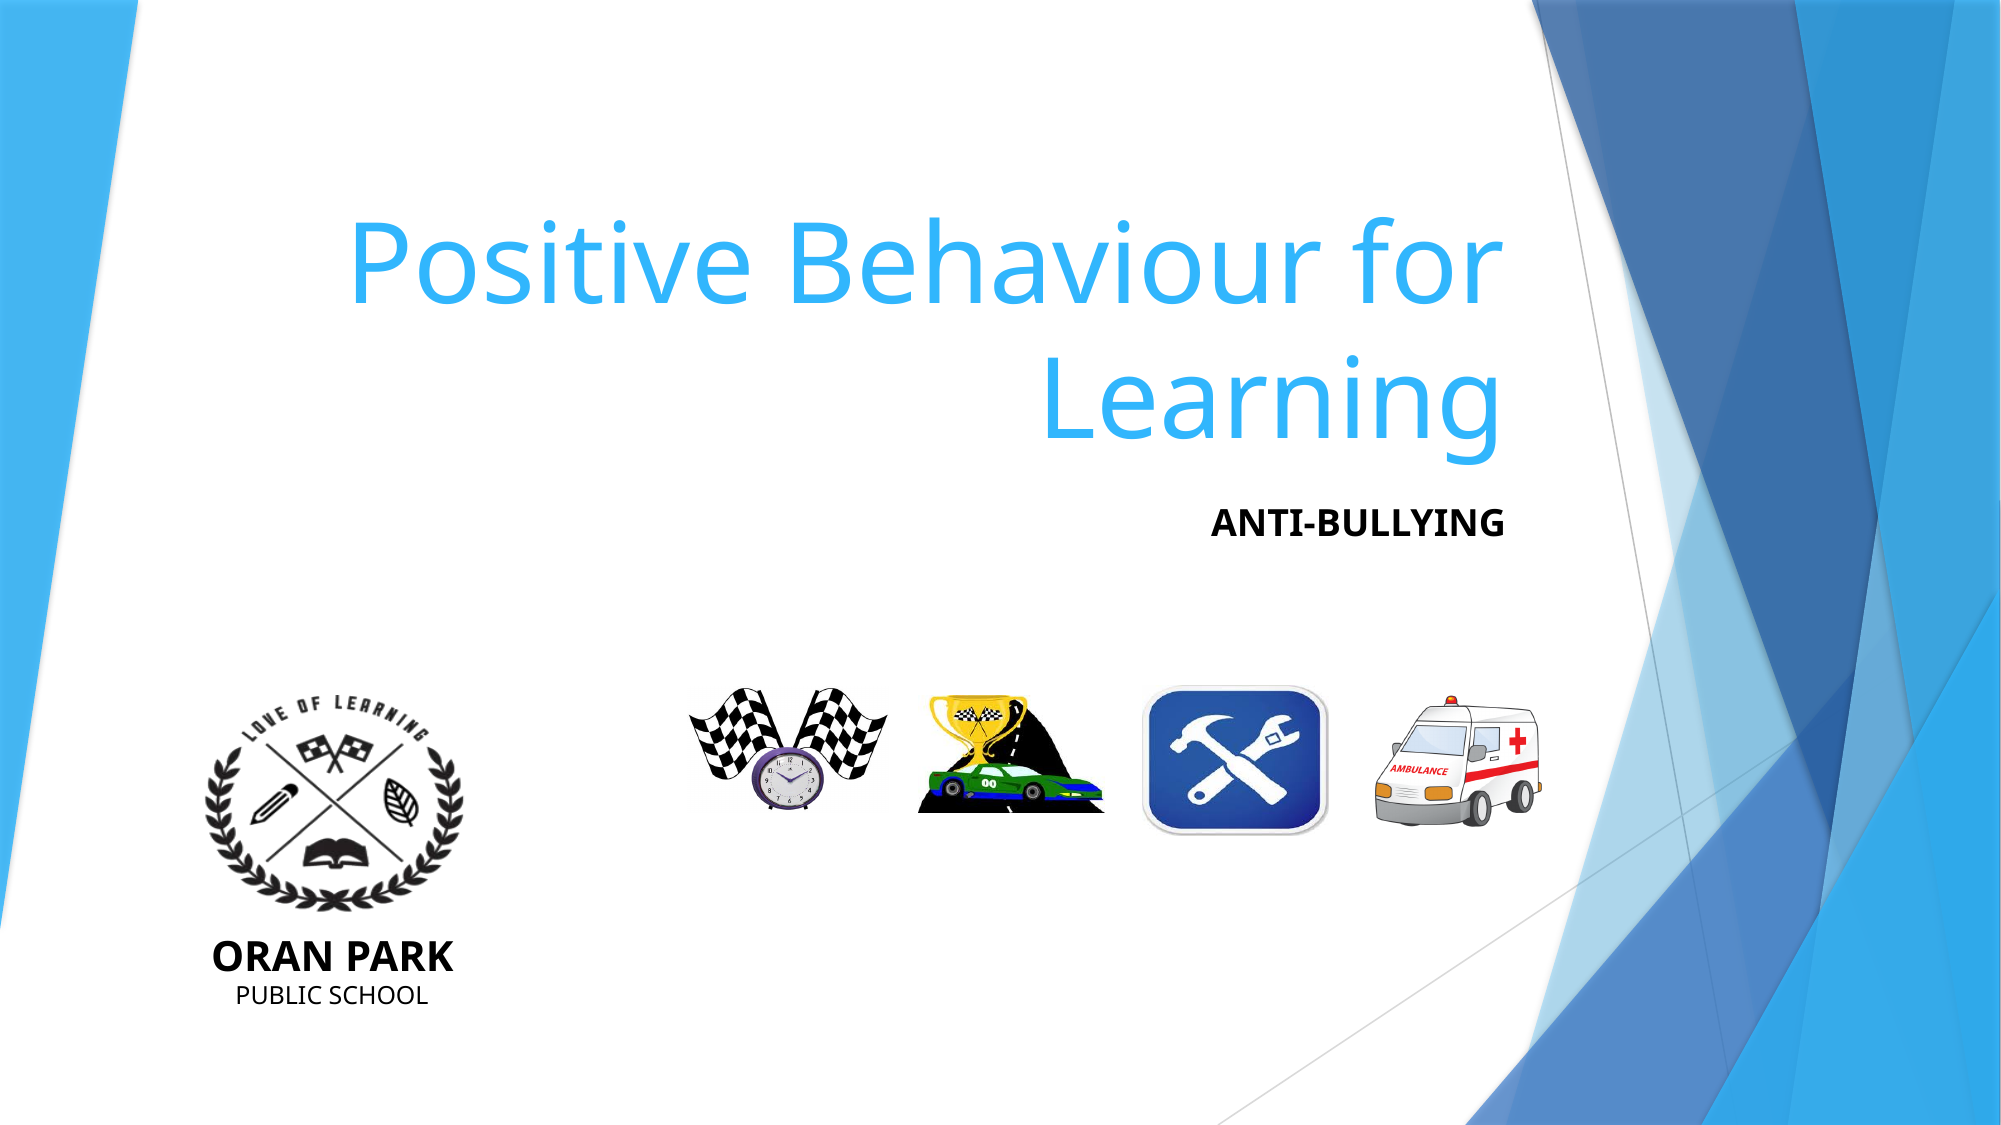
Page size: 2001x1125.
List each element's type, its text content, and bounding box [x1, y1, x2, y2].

picture [1141, 685, 1330, 837]
picture [1365, 685, 1554, 837]
text_box ORAN PARK PUBLIC SCHOOL [56, 922, 609, 1017]
picture [917, 694, 1106, 814]
picture [192, 694, 472, 918]
picture [687, 686, 890, 814]
subtitle ANTI-BULLYING [247, 491, 1522, 672]
title Positive Behaviour for Learning [247, 198, 1522, 469]
